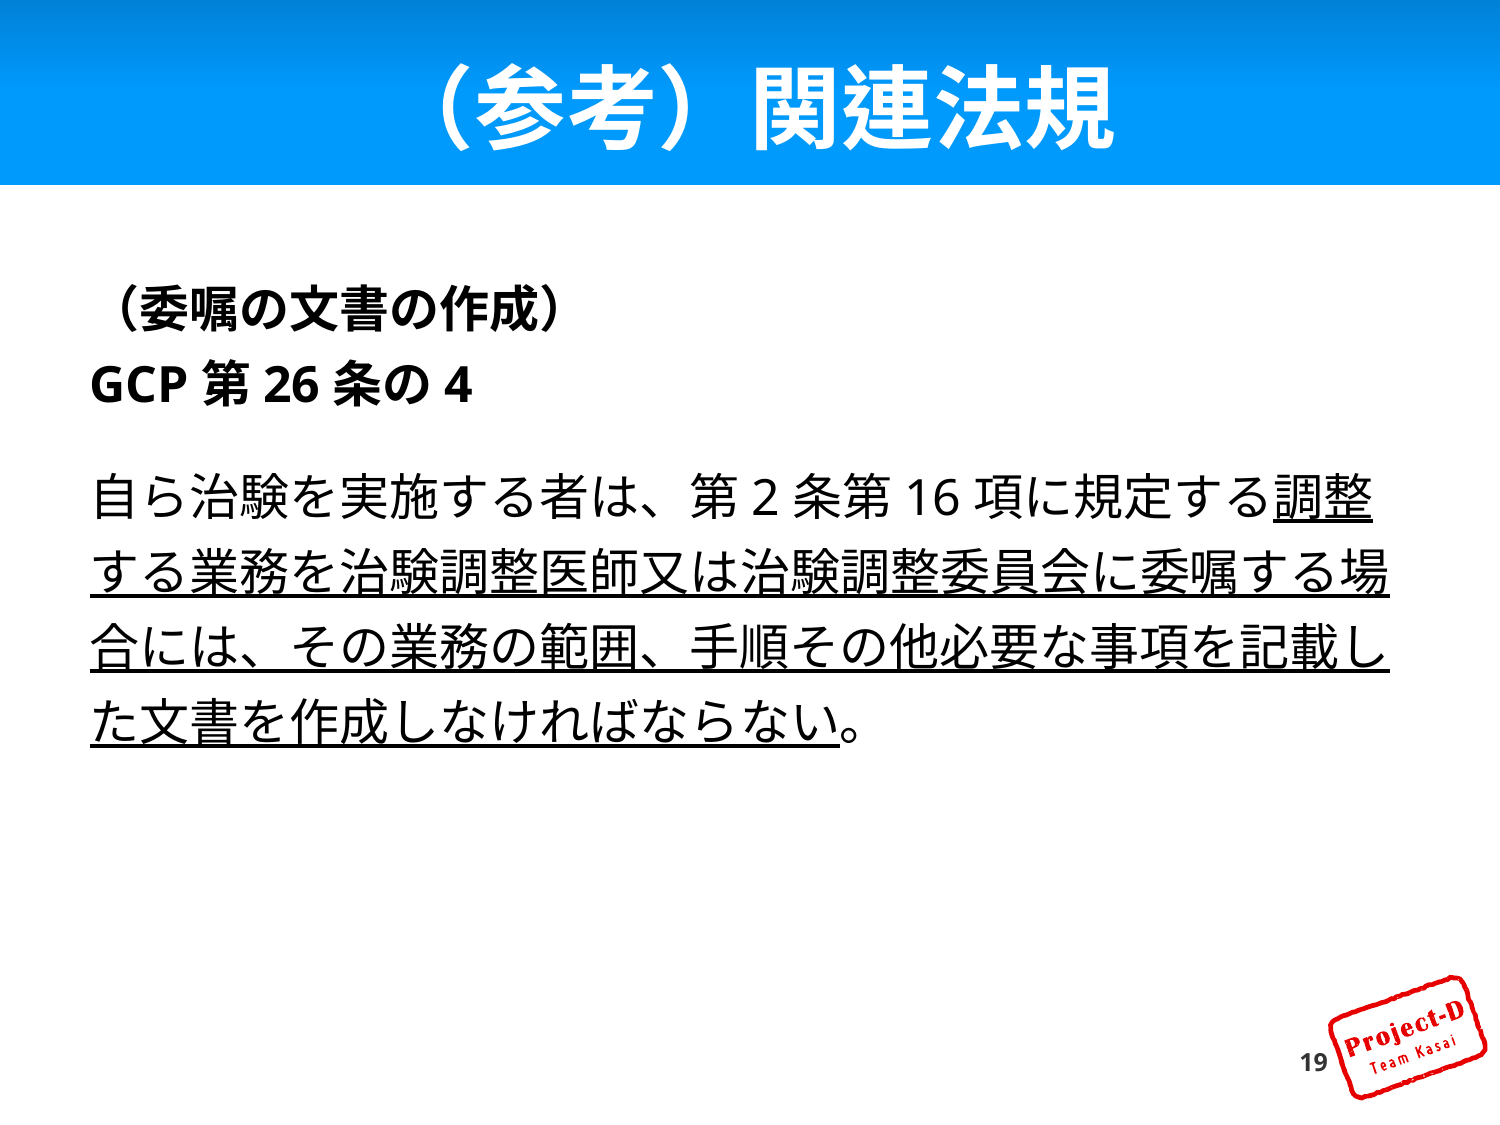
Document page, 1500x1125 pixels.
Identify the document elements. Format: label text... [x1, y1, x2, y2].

text_box （委嘱の文書の作成） GCP第26条の4 自ら治験を実施する者は、第2条第16項に規定する調整する業務を治験調整医師又は治験調整委員会に委嘱する場合には、その業務の範囲、手順その他必要な事項を記載した文書を作成しなければならない。 [75, 255, 1424, 988]
title （参考）関連法規 [0, 0, 1500, 185]
picture [1327, 974, 1488, 1101]
